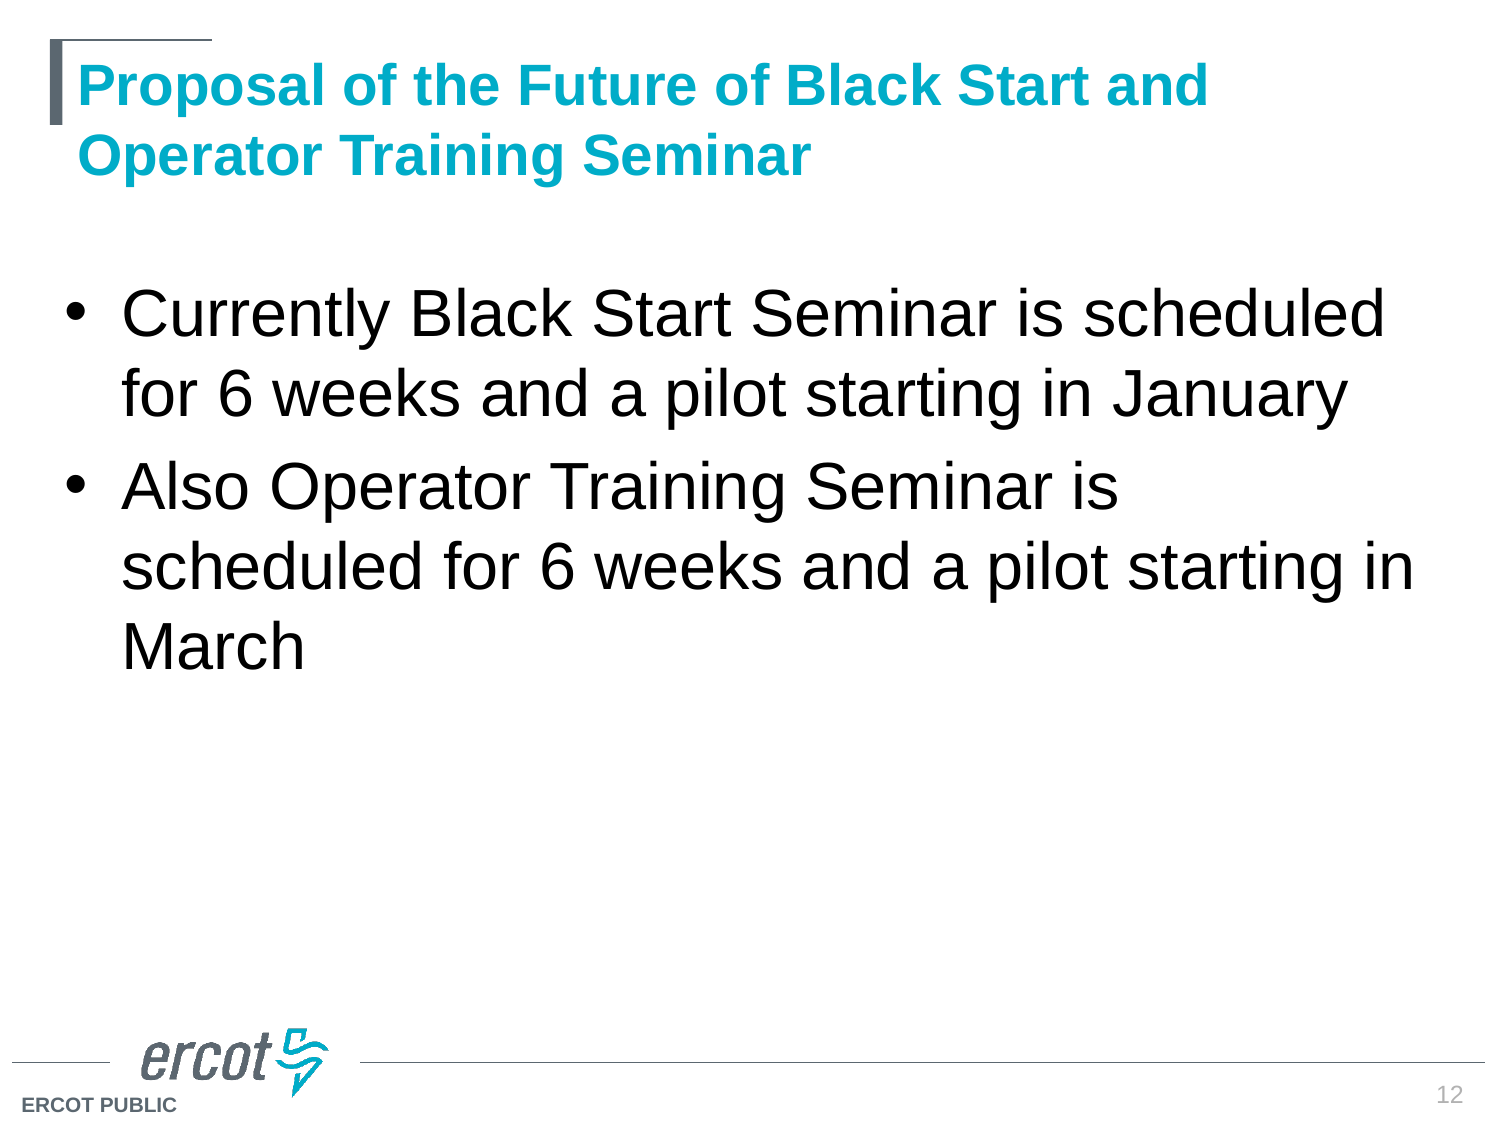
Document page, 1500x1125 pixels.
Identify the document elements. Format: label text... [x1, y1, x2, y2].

slide_number 12 [1412, 1076, 1488, 1112]
title Proposal of the Future of Black Start and Operator Training Seminar [62, 39, 1450, 200]
picture [137, 1024, 332, 1100]
list Currently Black Start Seminar is scheduled for 6 weeks and a pilot starting in January Also Operator Training Seminar is scheduled for 6 weeks and a pilot starting in March [50, 262, 1450, 972]
